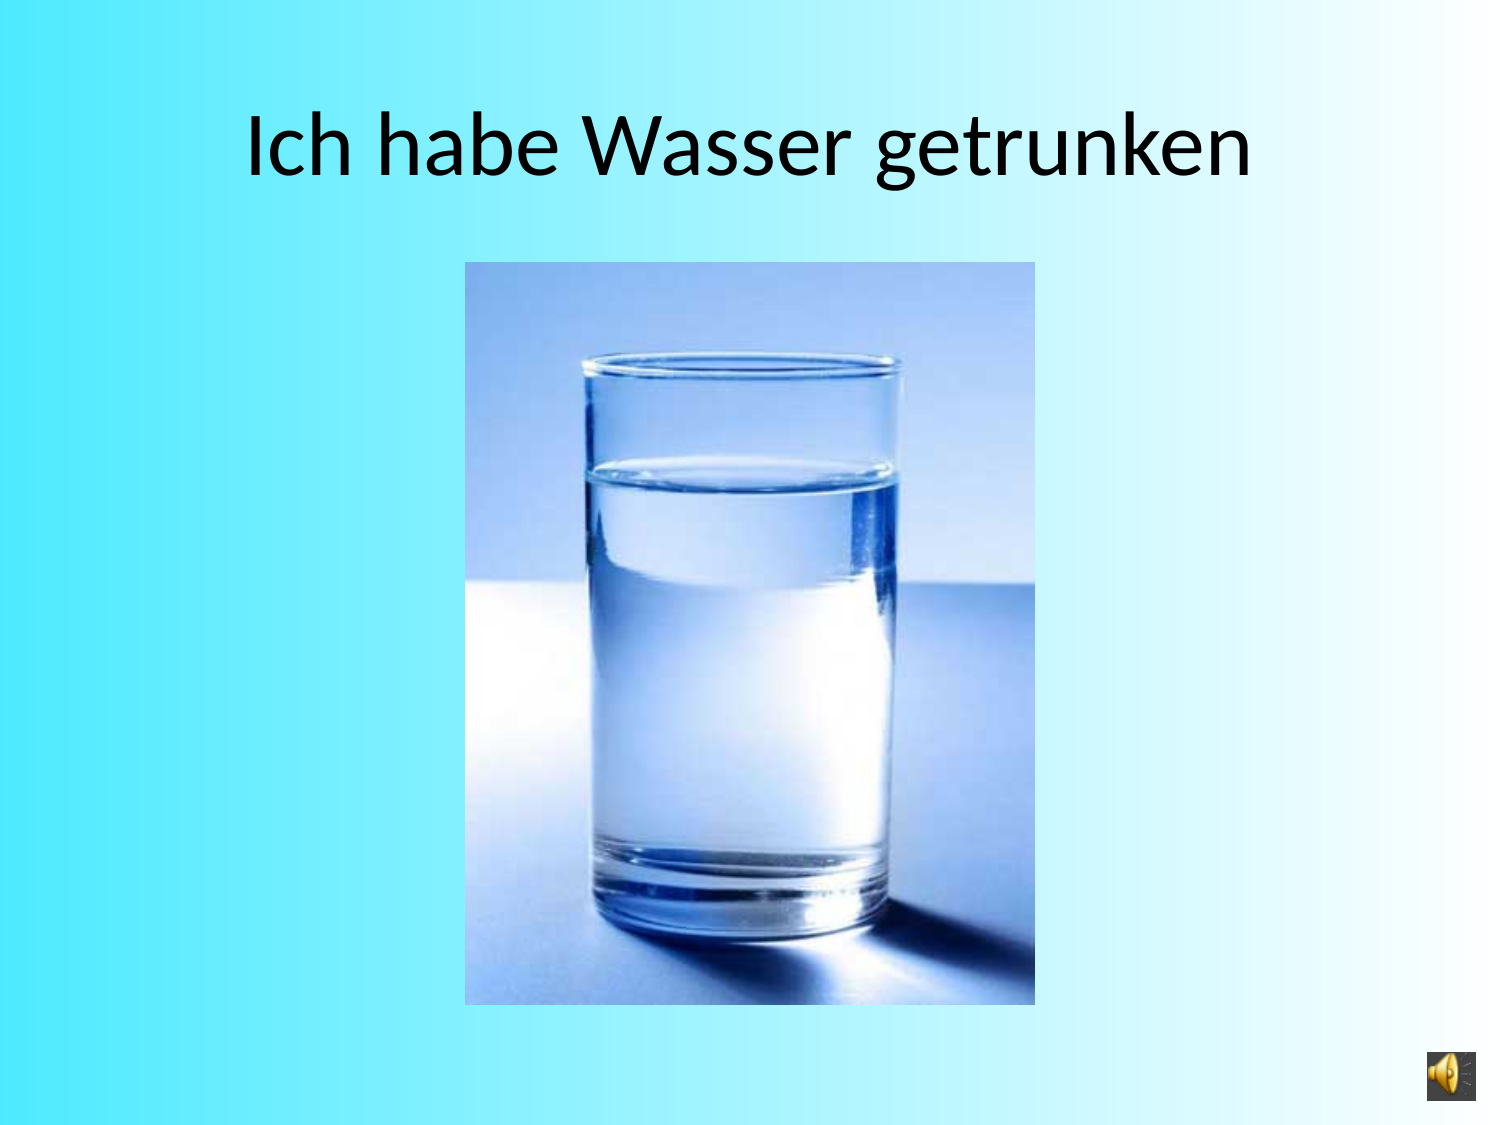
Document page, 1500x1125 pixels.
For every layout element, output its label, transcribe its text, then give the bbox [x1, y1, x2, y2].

picture [1426, 1051, 1477, 1102]
title Ich habe Wasser getrunken [74, 44, 1426, 233]
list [74, 262, 1426, 1006]
